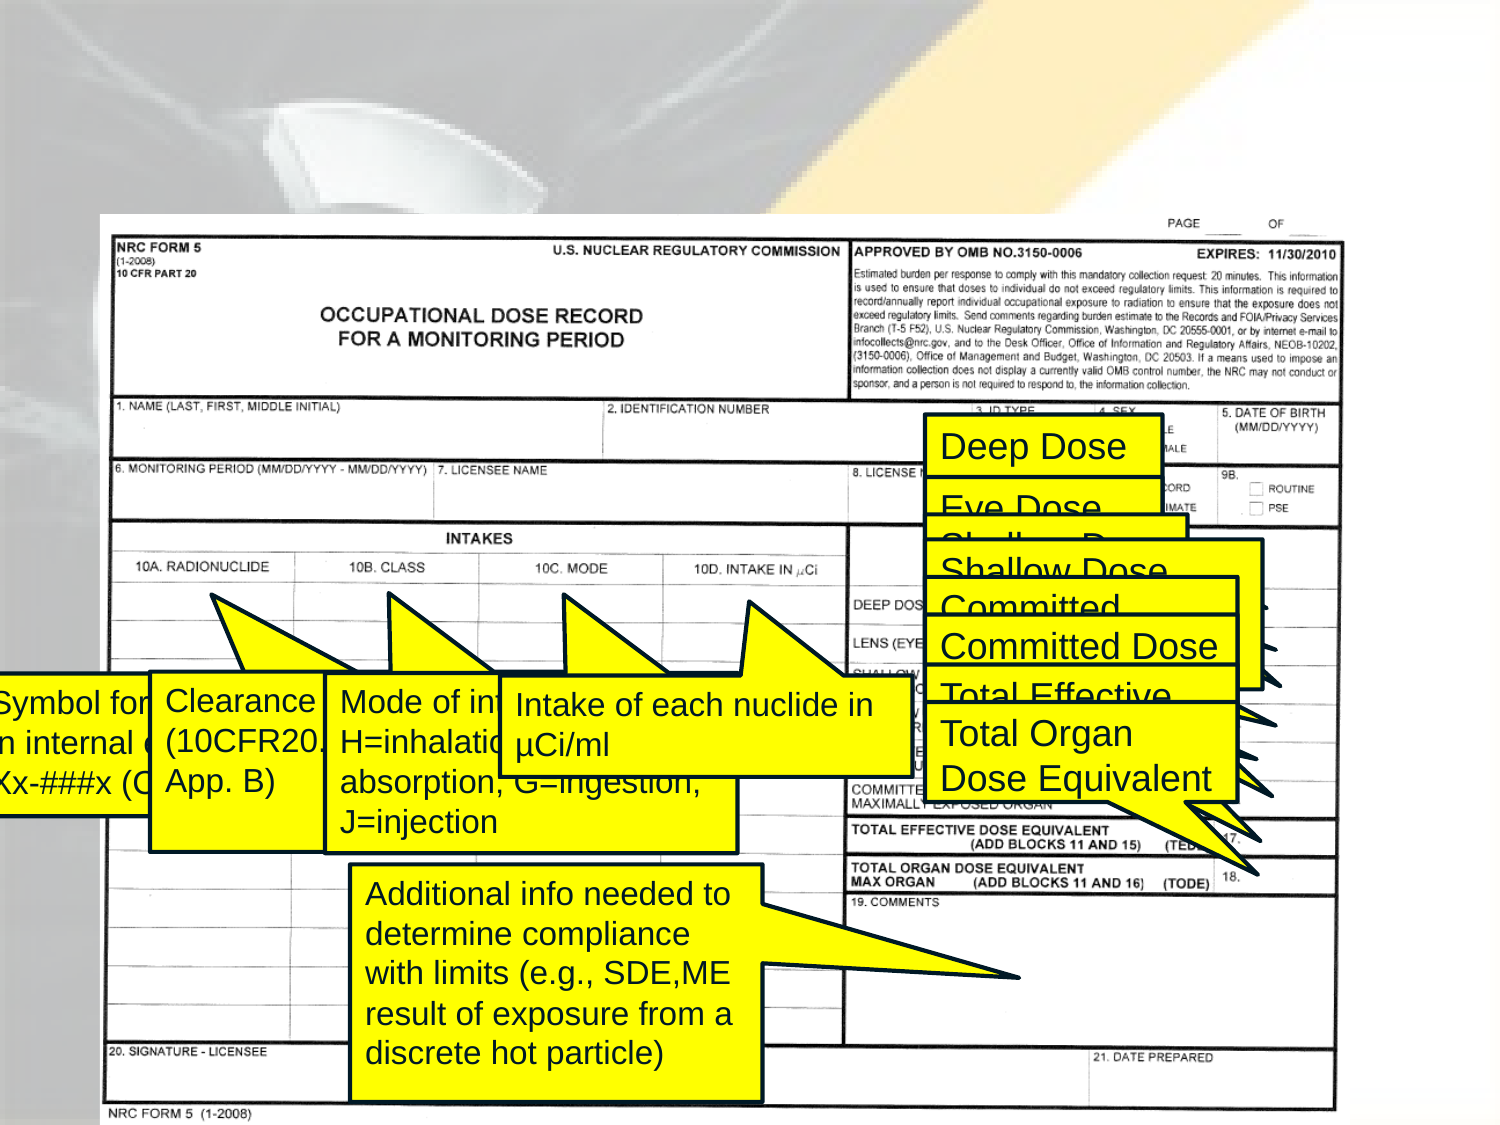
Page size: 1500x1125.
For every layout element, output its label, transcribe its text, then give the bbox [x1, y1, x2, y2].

picture [99, 214, 1351, 1125]
text_box Symbol for nuclide resulting in internal exposure in format Xx-###x (Cs-137 or Tc-99m) [0, 673, 94, 817]
